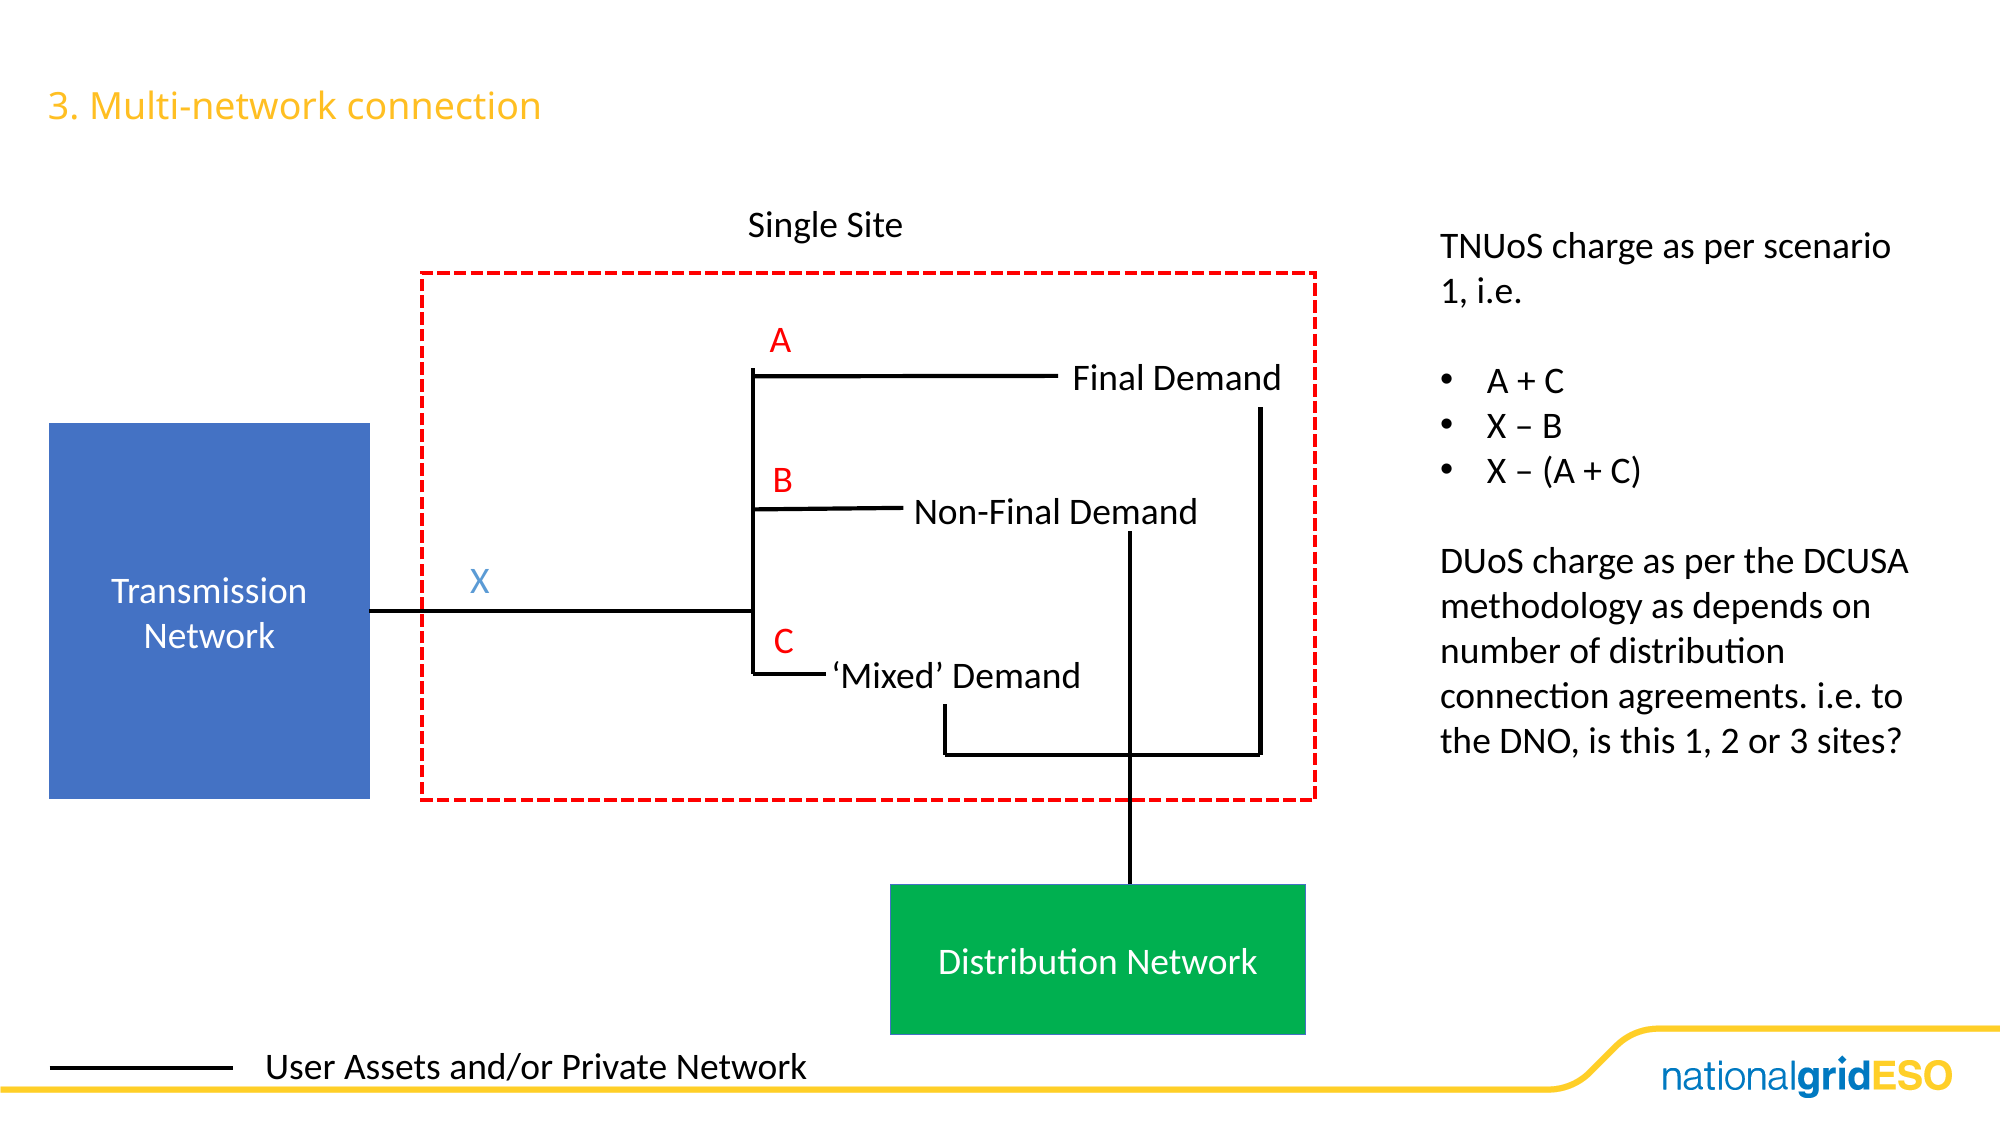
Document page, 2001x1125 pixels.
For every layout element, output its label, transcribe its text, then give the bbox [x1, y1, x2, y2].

text_box Transmission Network [49, 423, 370, 799]
text_box Non-Final Demand [899, 479, 1214, 540]
text_box Distribution Network [890, 884, 1306, 1035]
text_box [421, 272, 1316, 801]
text_box X [455, 548, 505, 608]
text_box A [754, 307, 807, 368]
text_box C [759, 608, 809, 669]
text_box TNUoS charge as per scenario 1, i.e. A + C X – B X – (A + C) DUoS charge as per the DCUSA methodology as depends on number of distribution connection agreements. i.e. to the DNO, is this 1, 2 or 3 sites? [1425, 213, 1929, 769]
text_box Final Demand [1057, 346, 1298, 406]
text_box Single Site [733, 192, 919, 253]
text_box B [757, 447, 809, 507]
text_box User Assets and/or Private Network [250, 1034, 823, 1095]
text_box 3. Multi-network connection [33, 74, 558, 135]
picture [0, 1024, 2000, 1125]
text_box ‘Mixed’ Demand [816, 643, 1097, 704]
